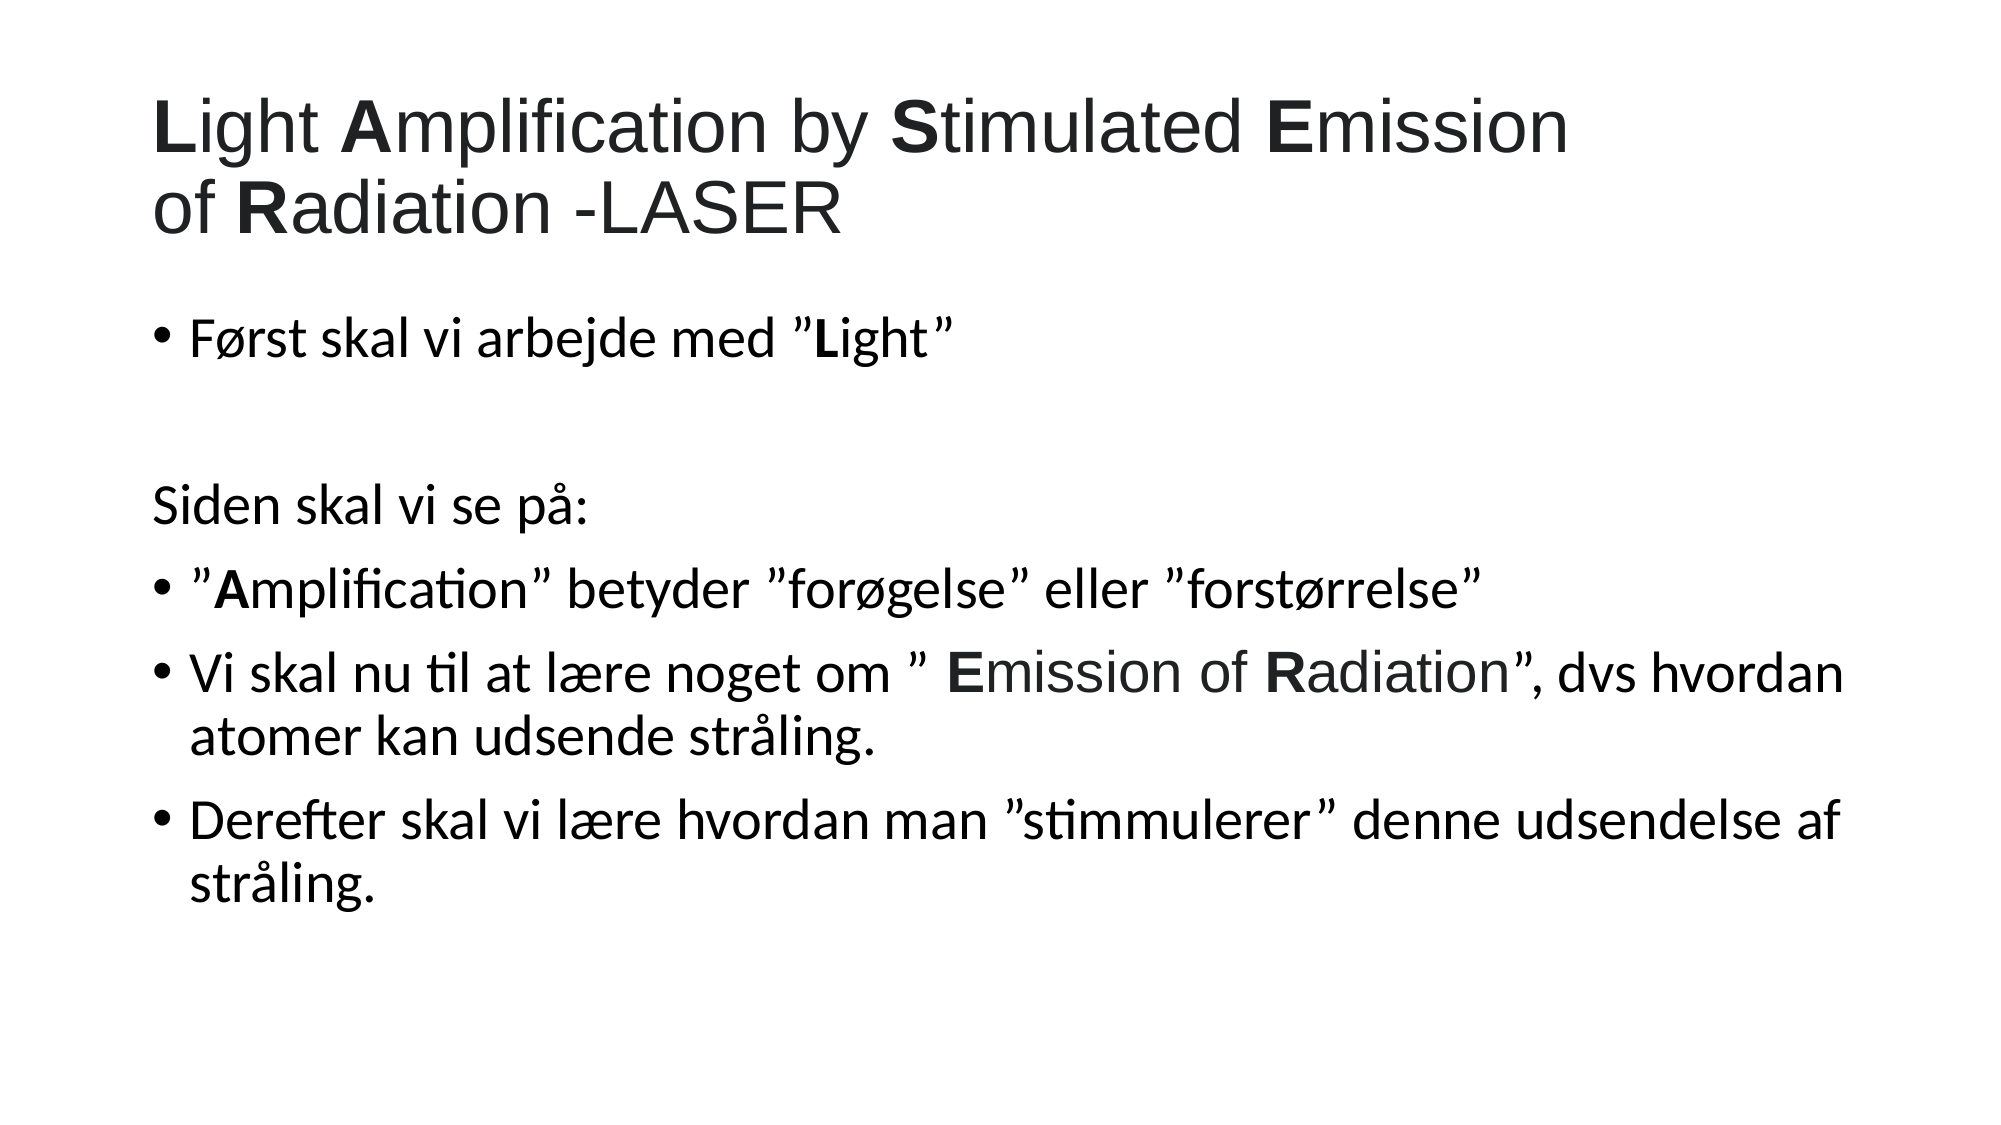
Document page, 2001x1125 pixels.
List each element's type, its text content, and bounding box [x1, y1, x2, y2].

list Først skal vi arbejde med ”Light” Siden skal vi se på: ”Amplification” betyder ”forøgelse” eller ”forstørrelse” Vi skal nu til at lære noget om ” Emission of Radiation”, dvs hvordan atomer kan udsende stråling. Derefter skal vi lære hvordan man ”stimmulerer” denne udsendelse af stråling. [137, 299, 1863, 1014]
title Light Amplification by Stimulated Emission of Radiation -LASER [137, 59, 1863, 278]
